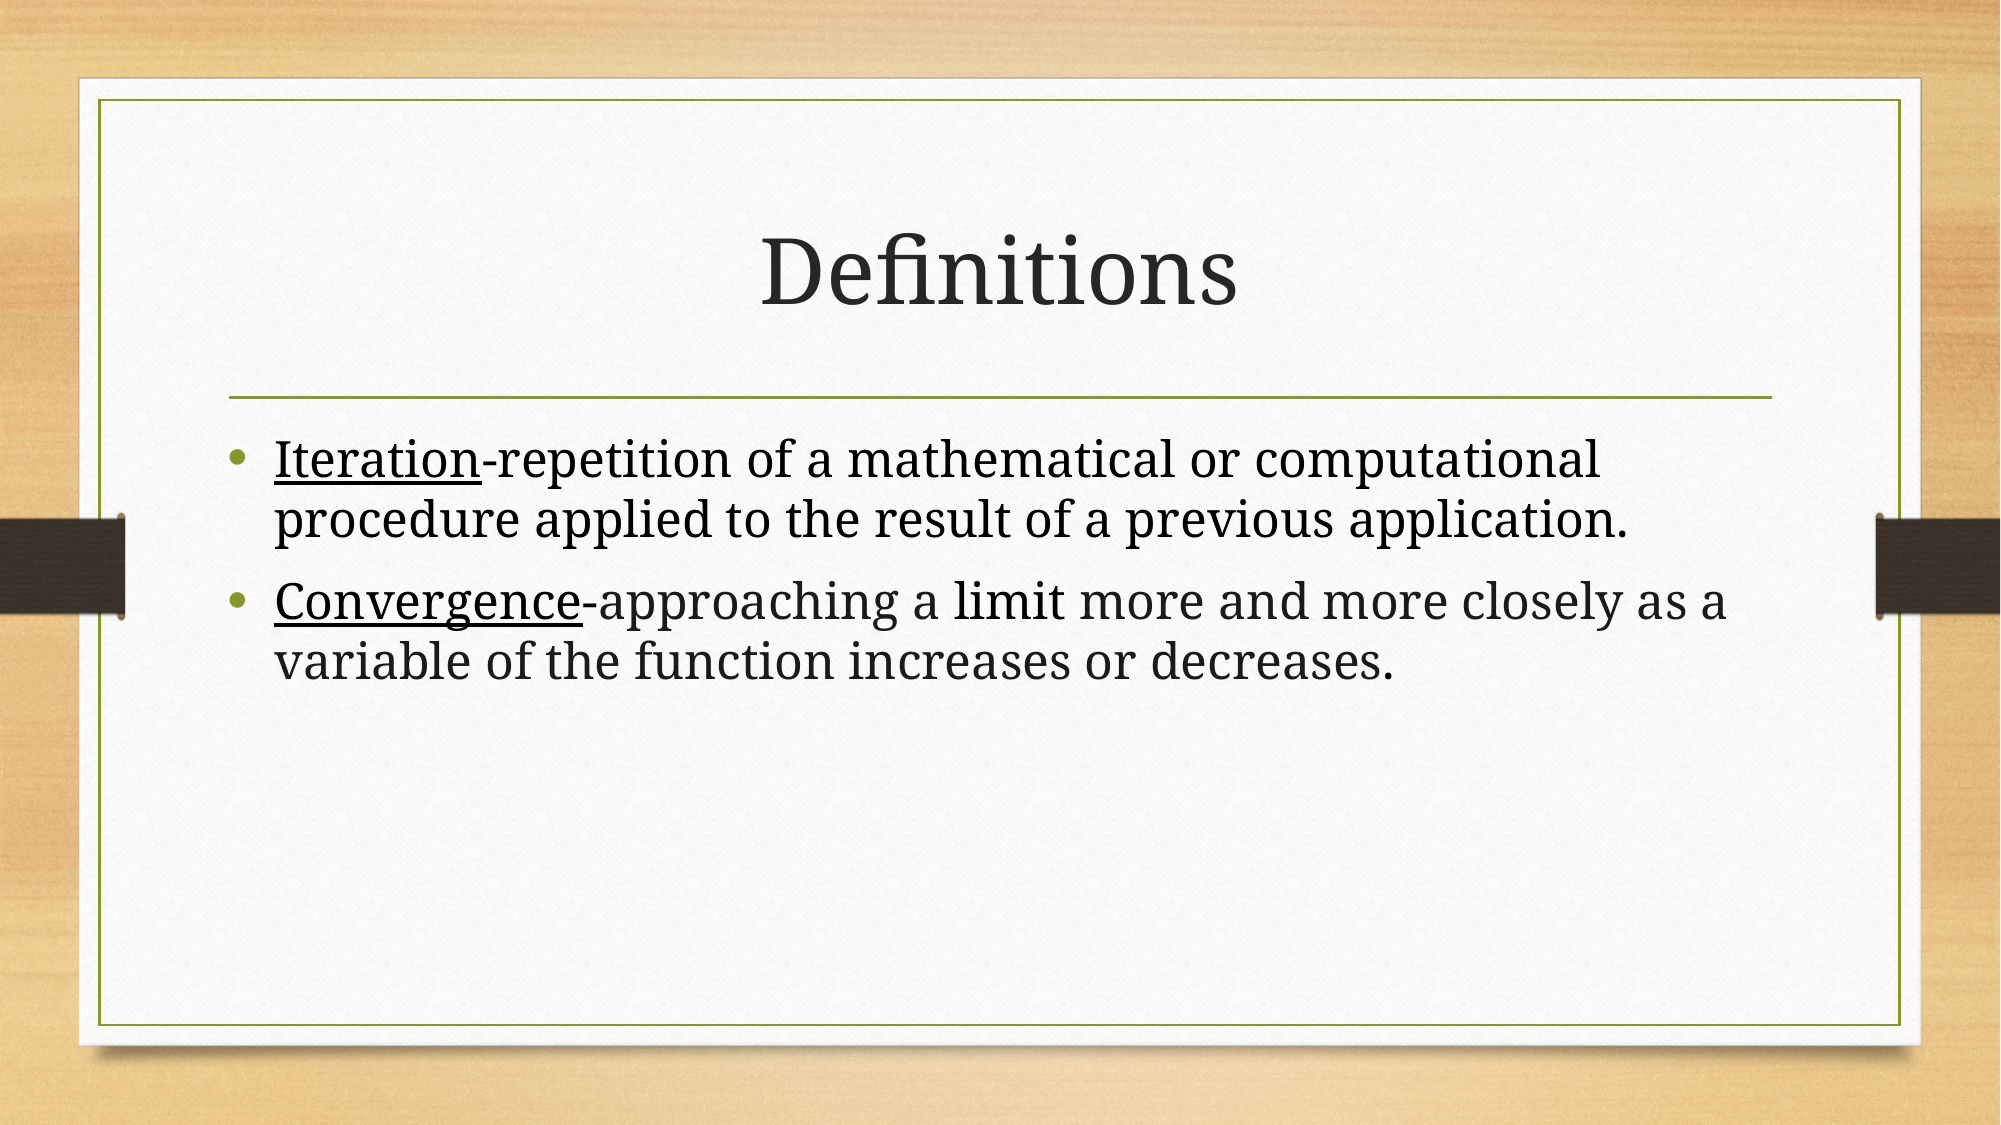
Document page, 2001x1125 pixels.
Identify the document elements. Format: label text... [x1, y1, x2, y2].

picture [0, 0, 2001, 1125]
list Iteration-repetition of a mathematical or computational procedure applied to the result of a previous application. Convergence-approaching a limit more and more closely as a variable of the function increases or decreases. [212, 419, 1788, 964]
title Definitions [212, 161, 1788, 375]
